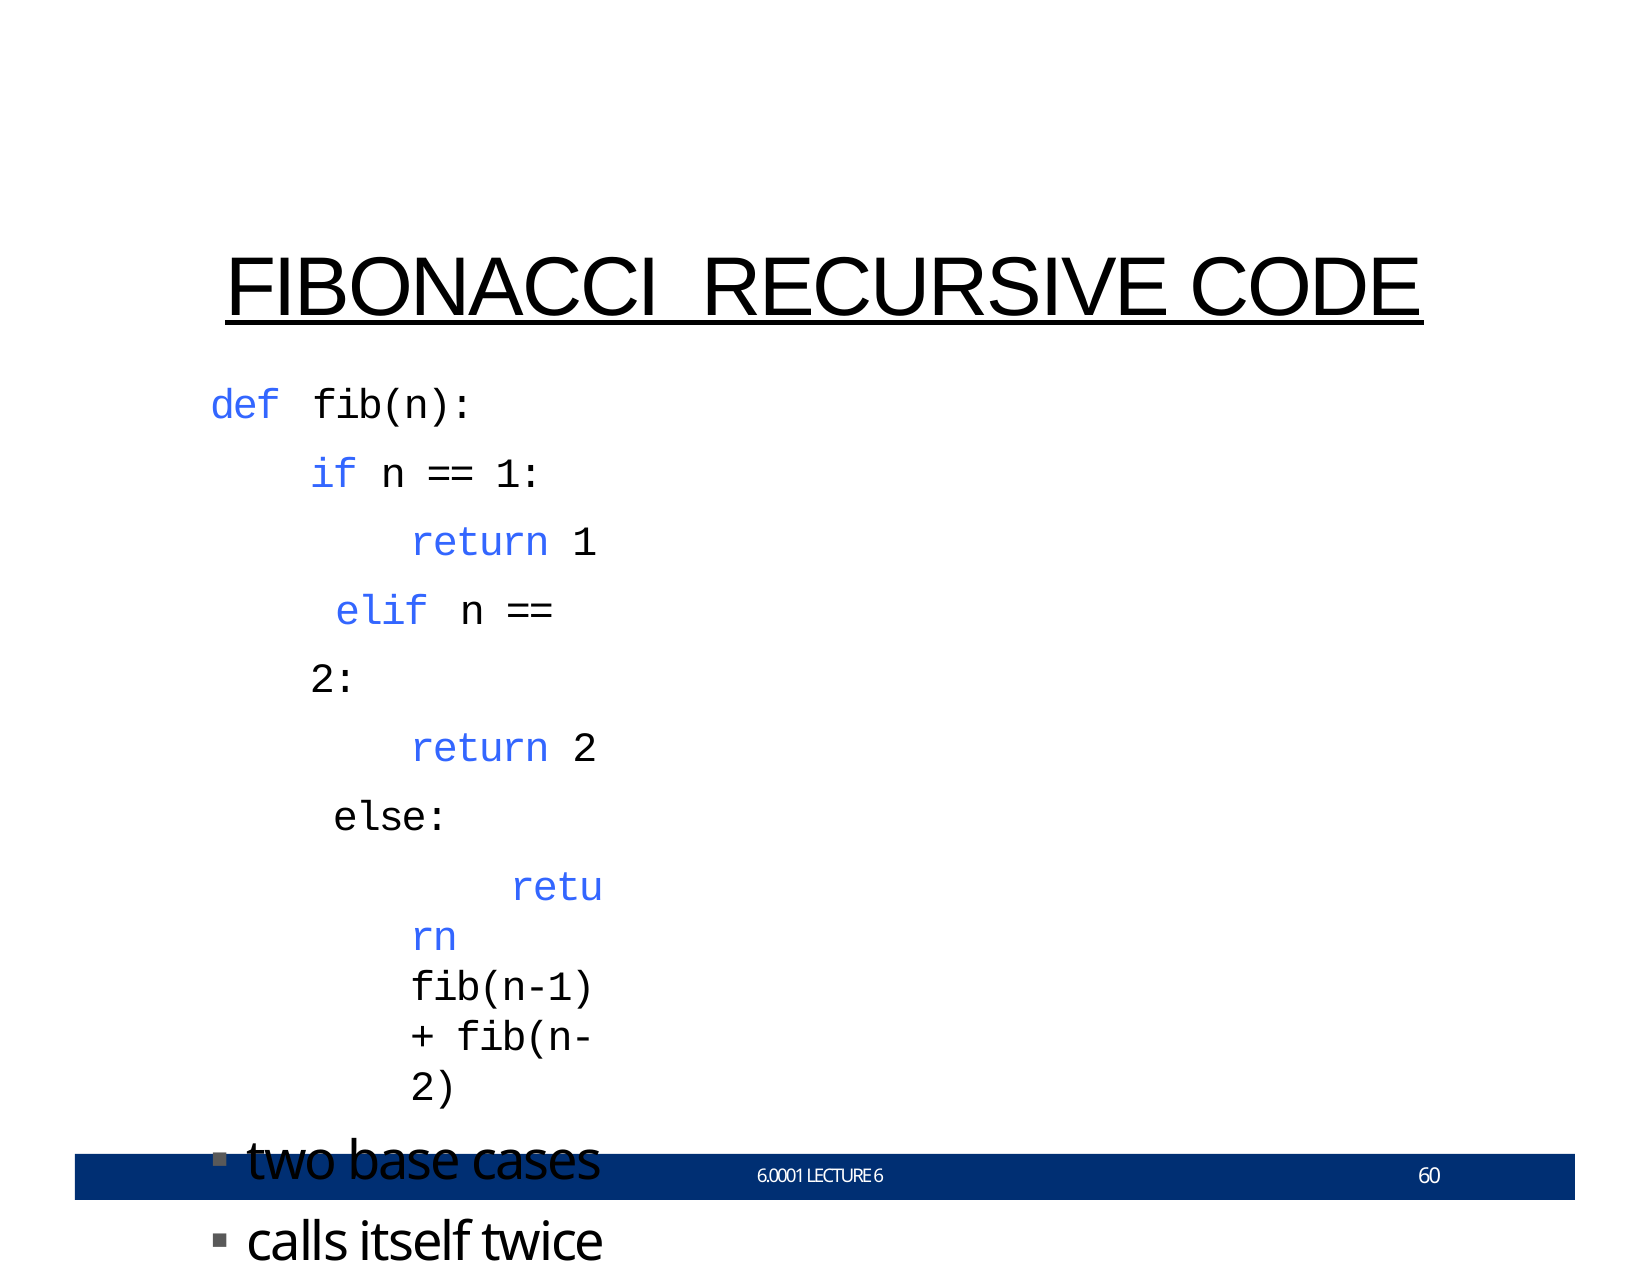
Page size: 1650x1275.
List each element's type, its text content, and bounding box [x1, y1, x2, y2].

title FIBONACCI RECURSIVE CODE [222, 128, 1450, 446]
text_box def fib(n): if n == 1: return 1 elif n == 2: return 2 else: return fib(n-1) + fib(n-2) two base cases calls itself twice this code is ineﬃcient [207, 356, 1063, 1275]
slide_number 60 [1414, 1150, 1445, 1275]
